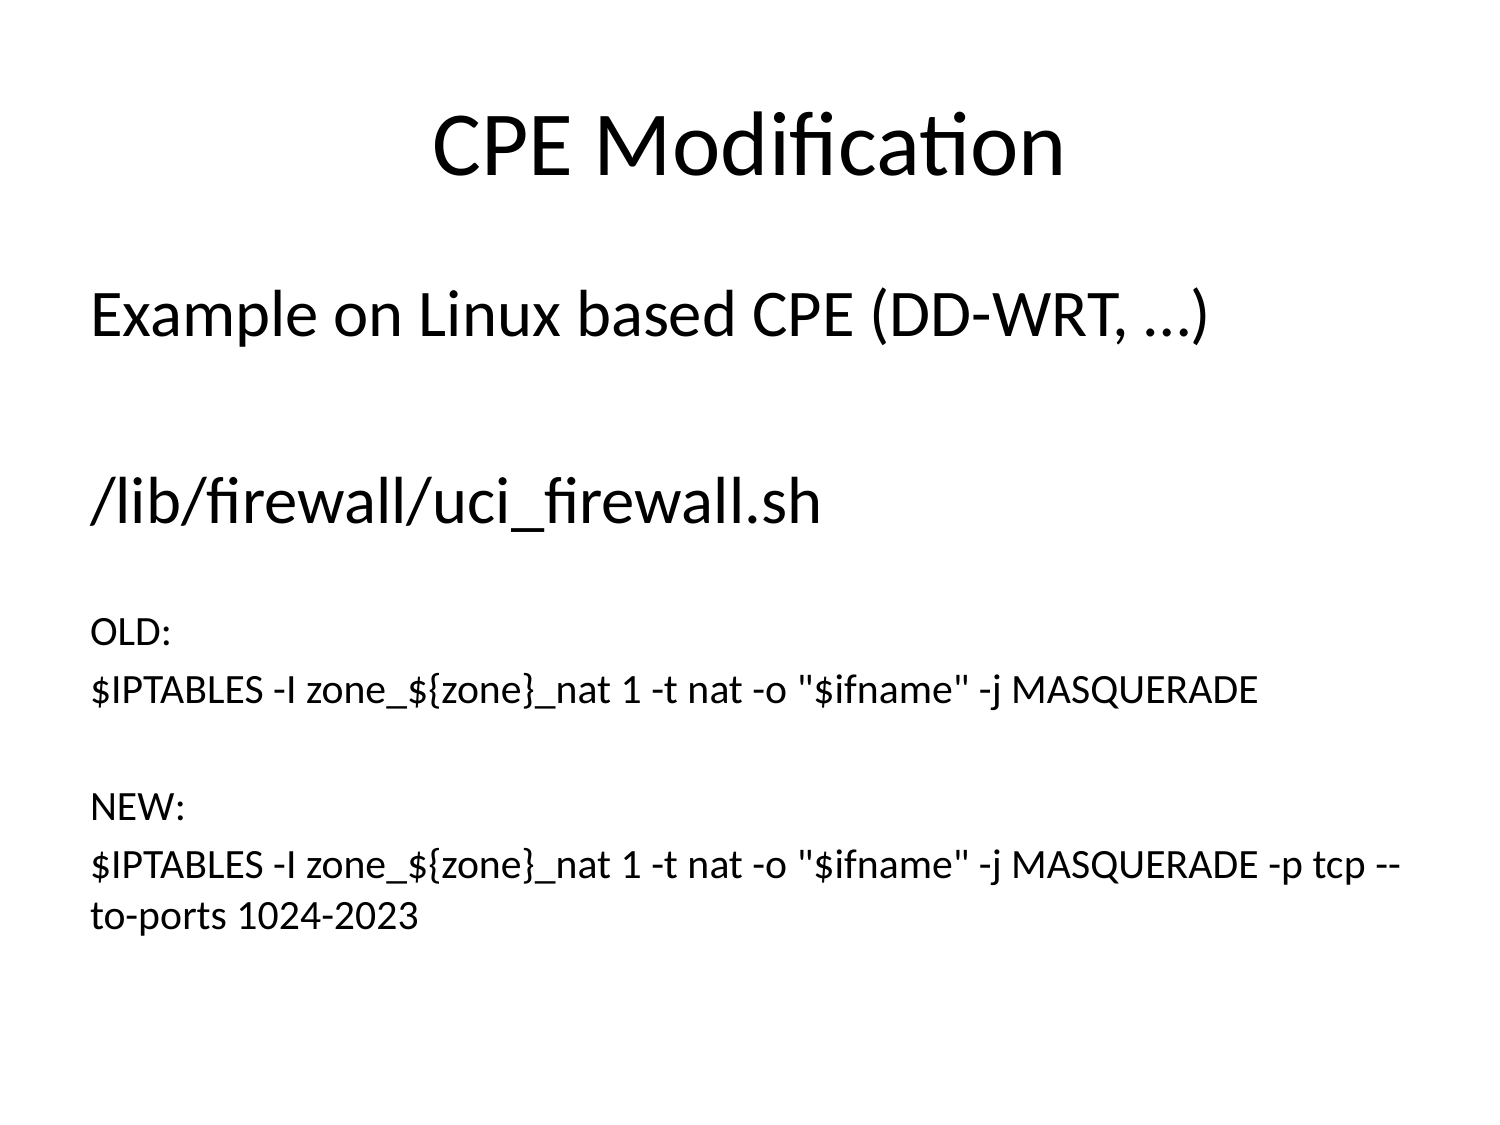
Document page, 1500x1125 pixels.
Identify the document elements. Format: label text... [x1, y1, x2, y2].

title CPE Modification [75, 45, 1425, 233]
list Example on Linux based CPE (DD-WRT, …) /lib/firewall/uci_firewall.sh OLD: $IPTABLES -I zone_${zone}_nat 1 -t nat -o "$ifname" -j MASQUERADE NEW: $IPTABLES -I zone_${zone}_nat 1 -t nat -o "$ifname" -j MASQUERADE -p tcp --to-ports 1024-2023 [75, 262, 1425, 1005]
